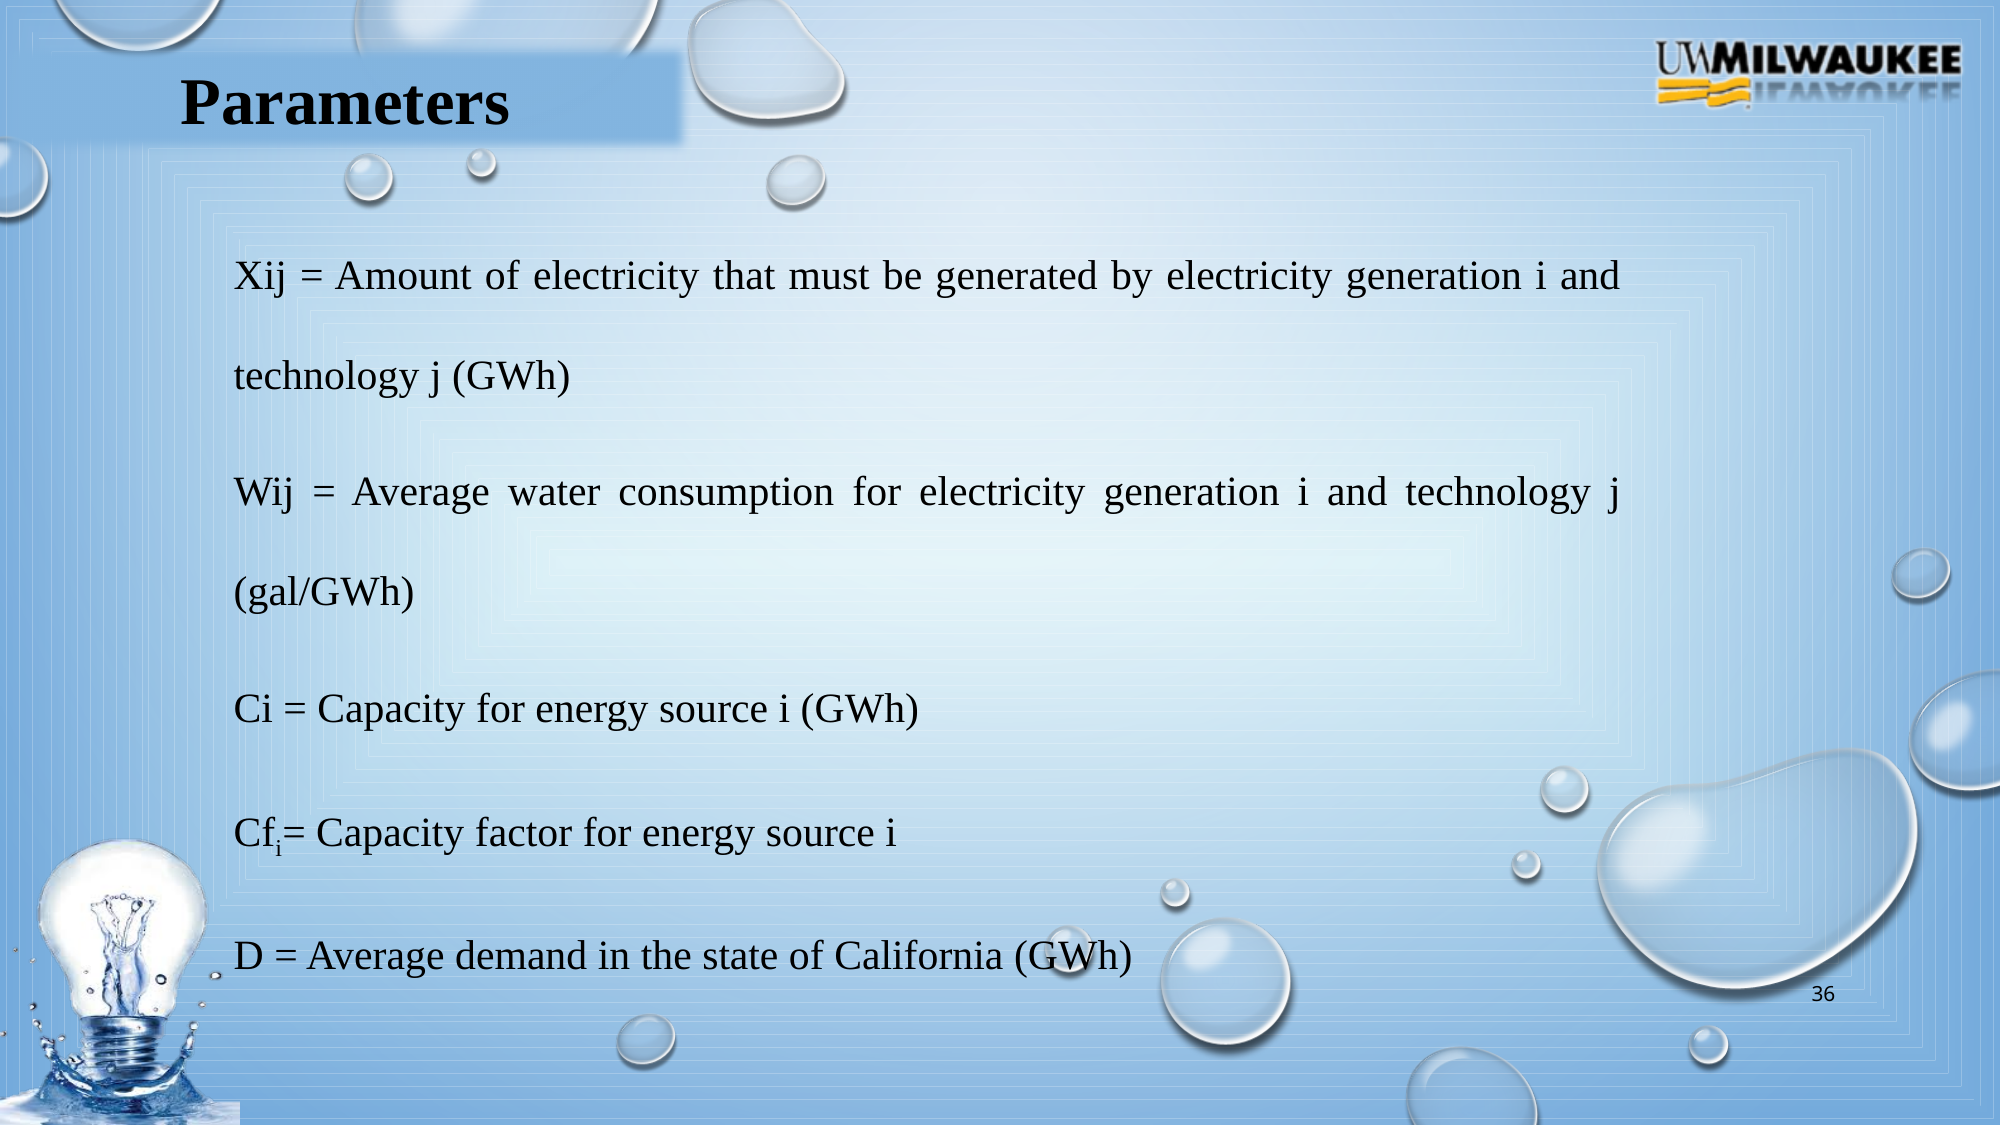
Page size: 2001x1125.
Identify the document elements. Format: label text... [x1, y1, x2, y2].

slide_number 36 [1724, 965, 1851, 1025]
text_box Parameters [16, 56, 676, 139]
picture [0, 0, 2000, 1125]
text_box Xij = Amount of electricity that must be generated by electricity generation i and technology j (GWh) Wij = Average water consumption for electricity generation i and technology j (gal/GWh) Ci = Capacity for energy source i (GWh) Cfi= Capacity factor for energy source i D = Average demand in the state of California (GWh) [218, 189, 1637, 986]
